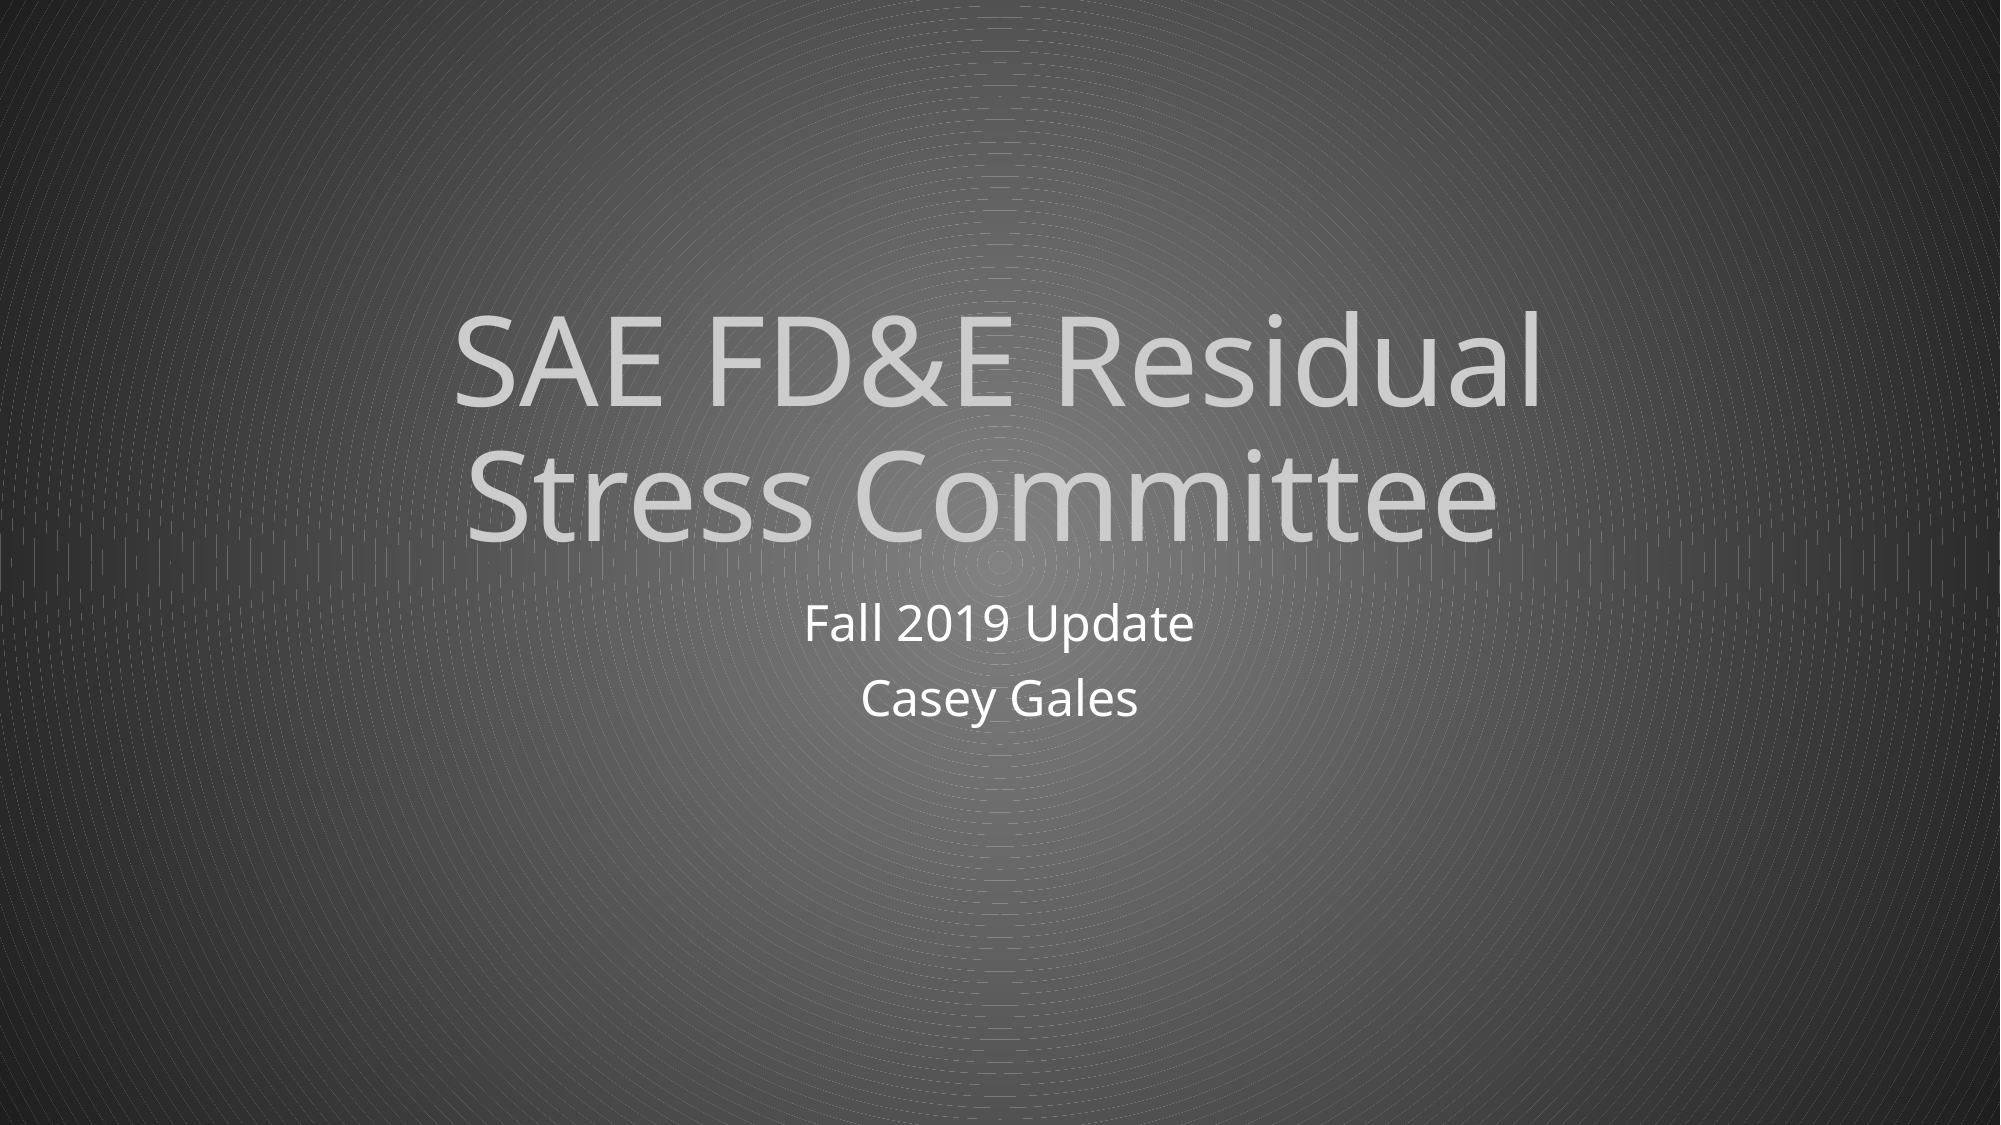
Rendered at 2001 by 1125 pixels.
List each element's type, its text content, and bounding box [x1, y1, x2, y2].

title SAE FD&E Residual Stress Committee [249, 184, 1750, 576]
subtitle Fall 2019 Update Casey Gales [249, 590, 1750, 863]
